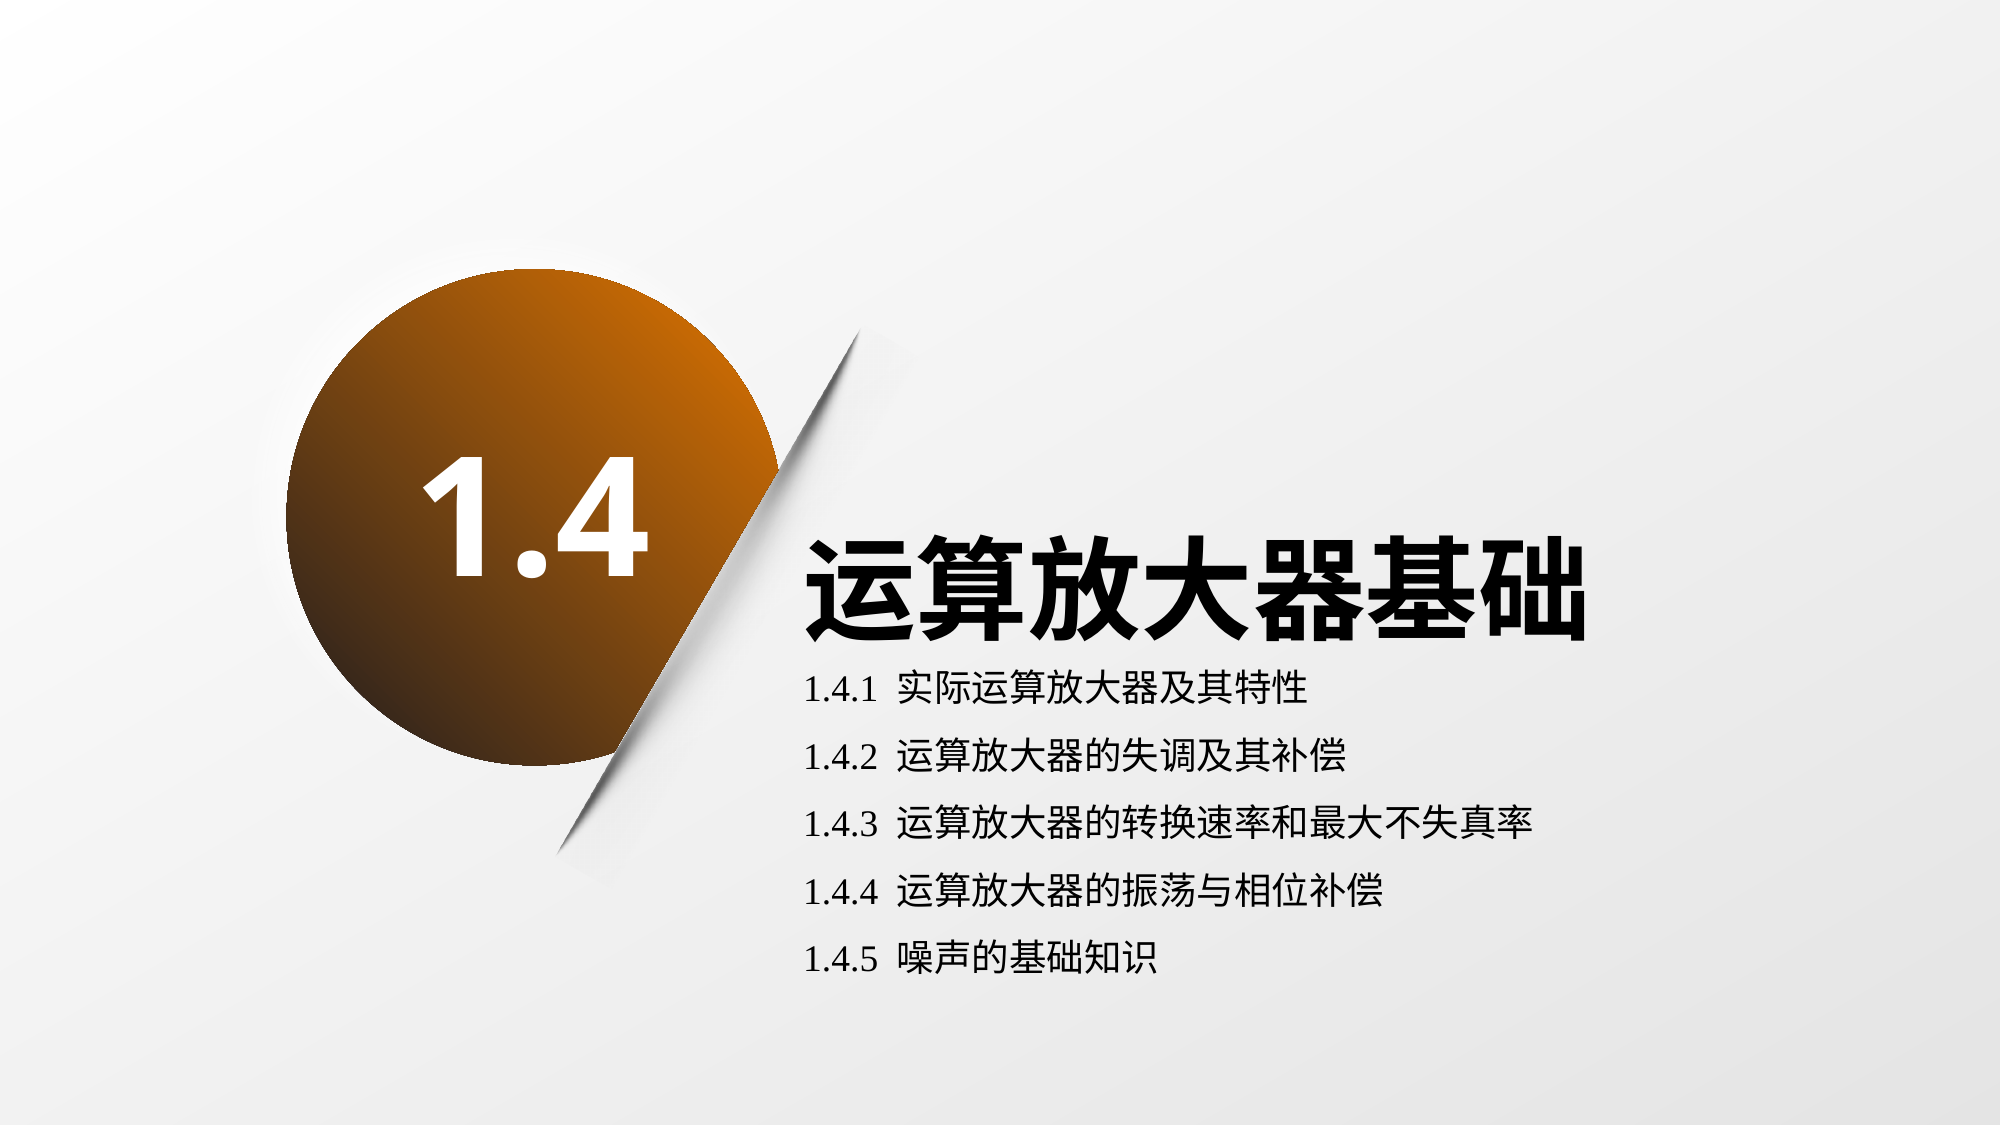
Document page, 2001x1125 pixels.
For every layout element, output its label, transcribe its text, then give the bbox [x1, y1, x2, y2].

text_box 1.4 [364, 402, 700, 617]
picture [555, 325, 919, 889]
title 运算放大器基础 [788, 478, 2000, 627]
text_box 1.4.1 实际运算放大器及其特性 1.4.2 运算放大器的失调及其补偿 1.4.3 运算放大器的转换速率和最大不失真率 1.4.4 运算放大器的振荡与相位补偿 1.4.5 噪声的基础知识 [788, 634, 2000, 987]
